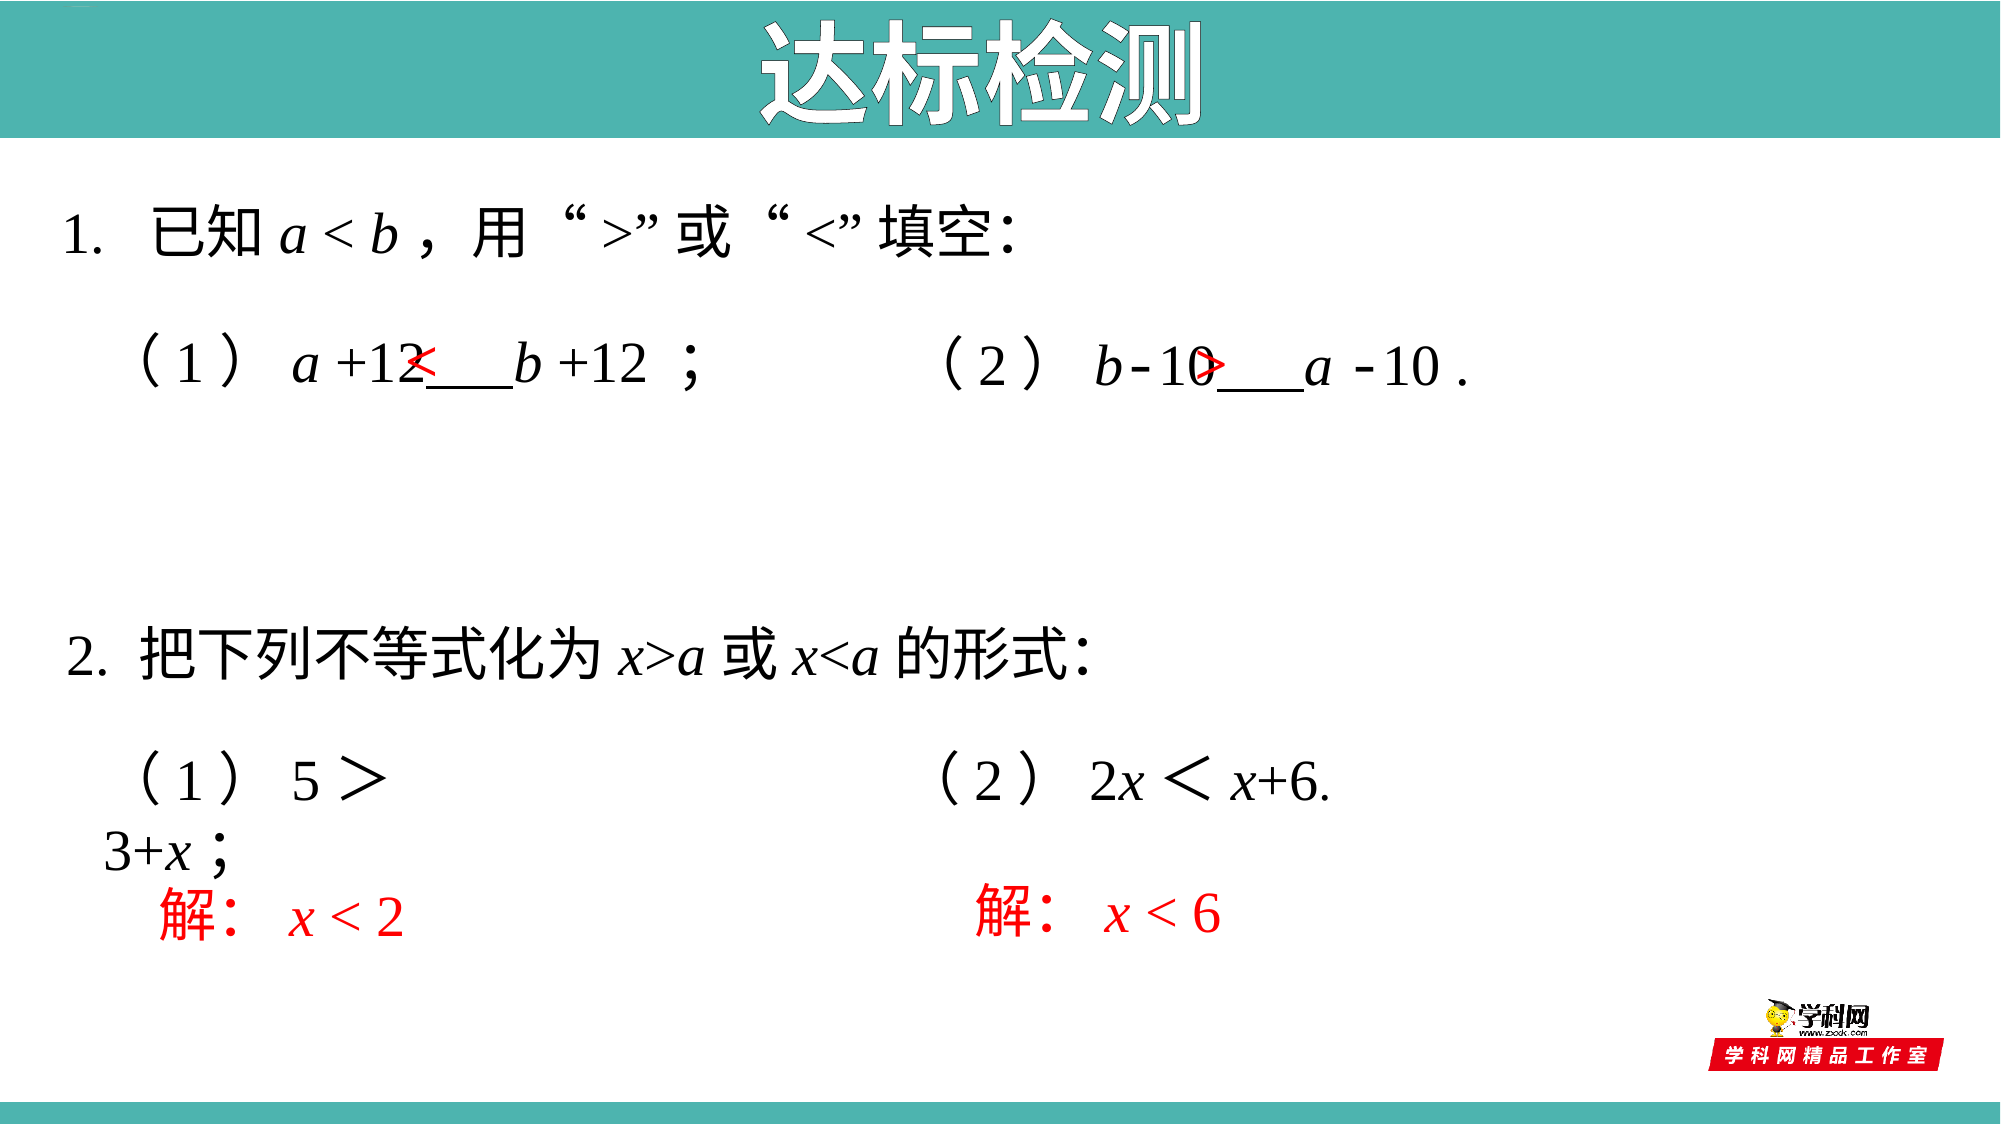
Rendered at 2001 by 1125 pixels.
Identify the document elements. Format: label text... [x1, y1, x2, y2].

text_box （1）a +12 b +12 ； [9, 310, 885, 402]
text_box （2）b-10 a -10 . [812, 312, 1638, 405]
text_box 解：x < 6 [959, 860, 1260, 952]
text_box （2）2x＜x+6. [887, 734, 1475, 819]
text_box > [1157, 311, 1266, 404]
text_box 解：x < 2 [143, 863, 569, 956]
picture [0, 1, 2001, 1124]
text_box 1. 已知a < b，用“>”或“<”填空： [0, 180, 1110, 273]
text_box 2. 把下列不等式化为x>a或x<a的形式： [51, 610, 1404, 695]
text_box 达标检测 [742, 0, 1223, 146]
text_box （1）5＞3+x； [88, 734, 552, 889]
text_box < [274, 309, 569, 401]
